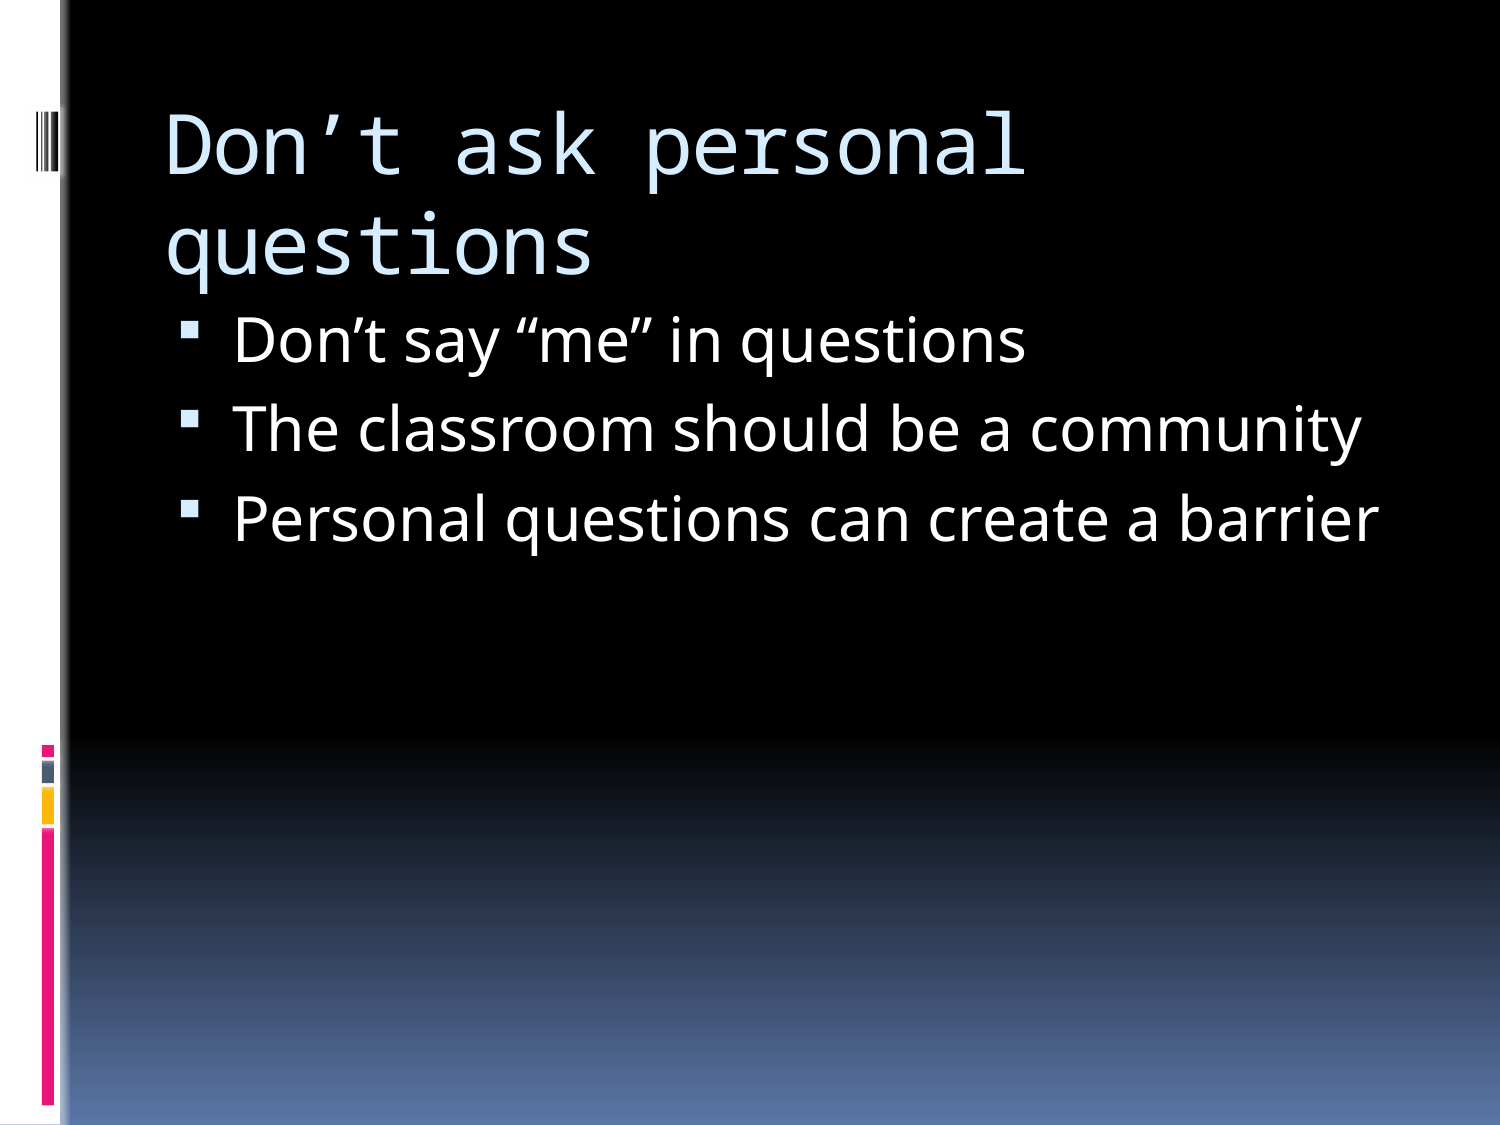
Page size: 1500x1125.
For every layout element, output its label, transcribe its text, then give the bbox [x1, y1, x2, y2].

title Don’t ask personal questions [150, 83, 1425, 234]
list Don’t say “me” in questions The classroom should be a community Personal questions can create a barrier [150, 292, 1425, 1043]
